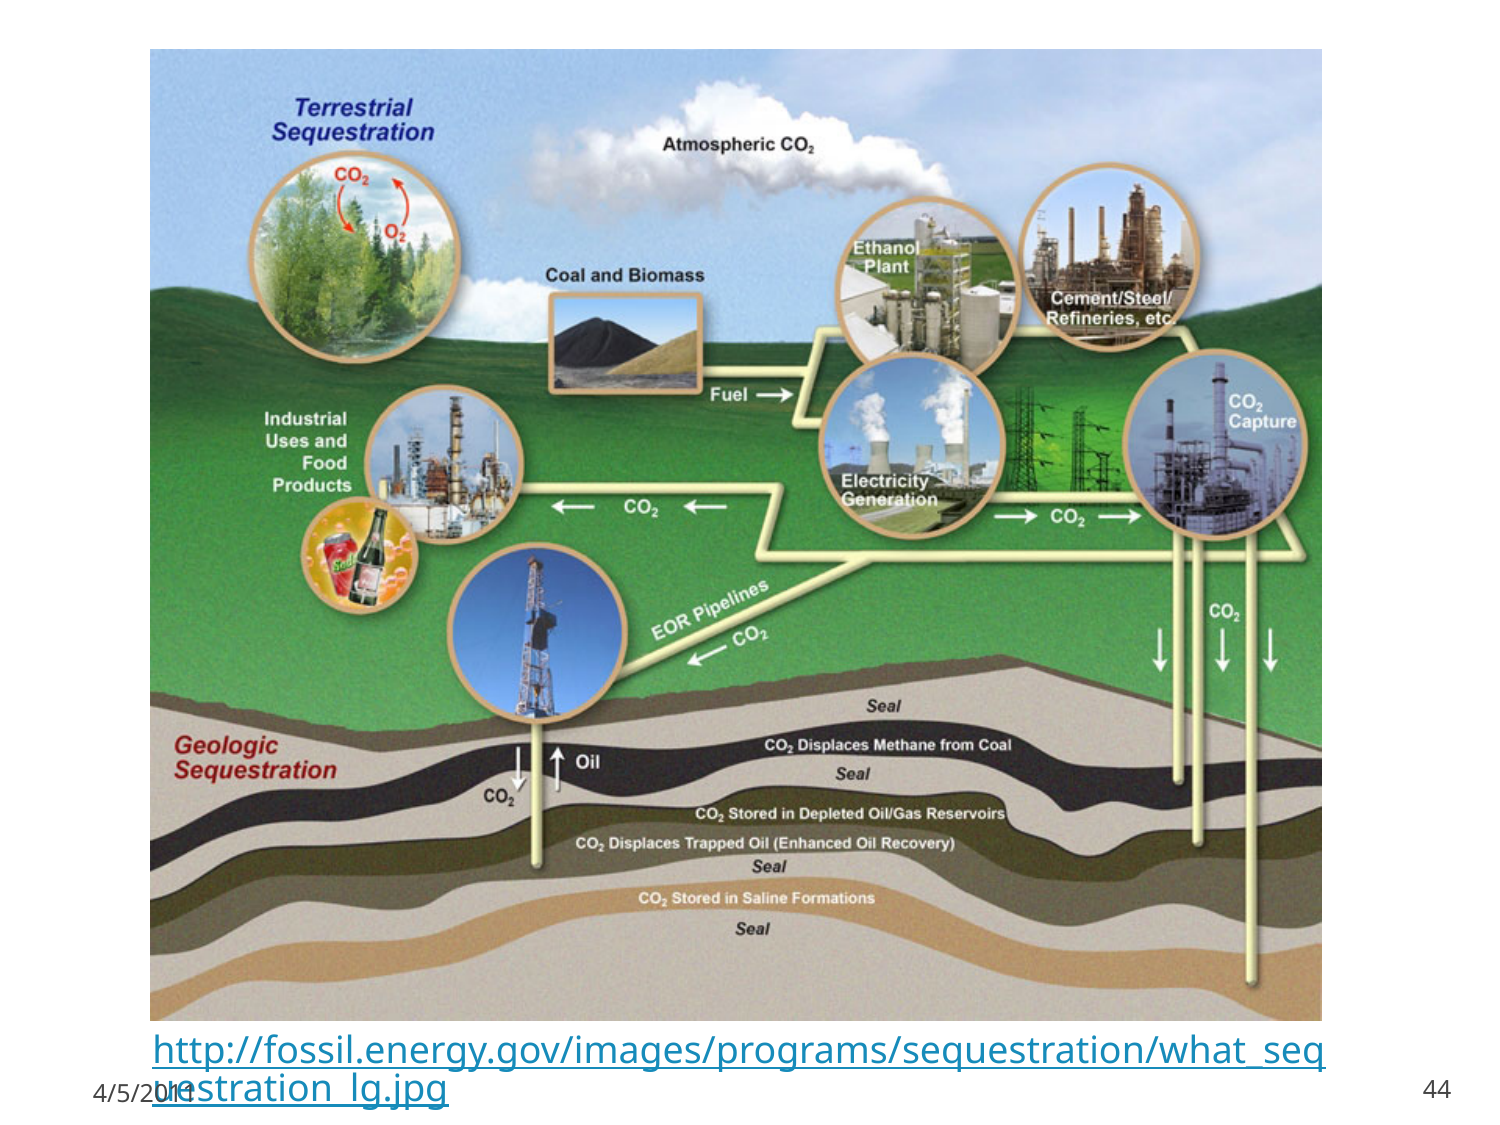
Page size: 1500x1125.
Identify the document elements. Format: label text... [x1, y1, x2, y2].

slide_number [75, 1062, 425, 1108]
picture [149, 49, 1322, 1021]
text_box http://fossil.energy.gov/images/programs/sequestration/what_sequestration_lg.jpg [137, 1018, 1363, 1085]
slide_number 44 [1345, 1062, 1467, 1108]
